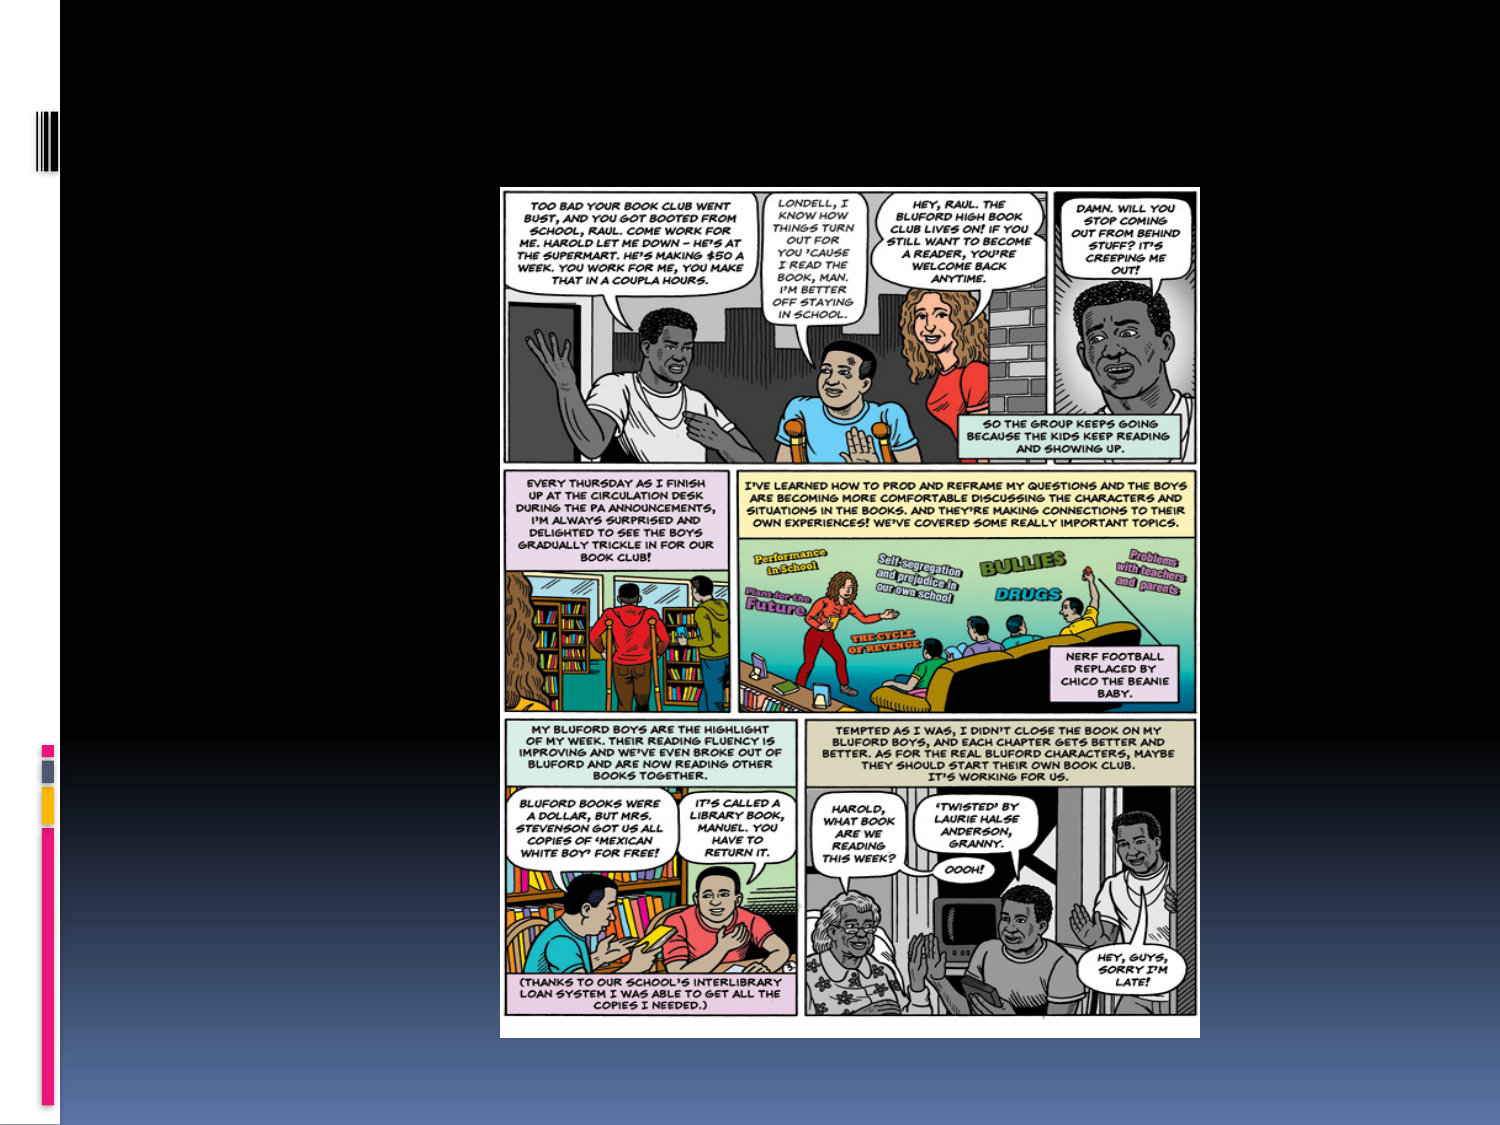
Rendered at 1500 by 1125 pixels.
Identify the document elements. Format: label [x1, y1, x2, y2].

picture [499, 187, 1201, 1038]
